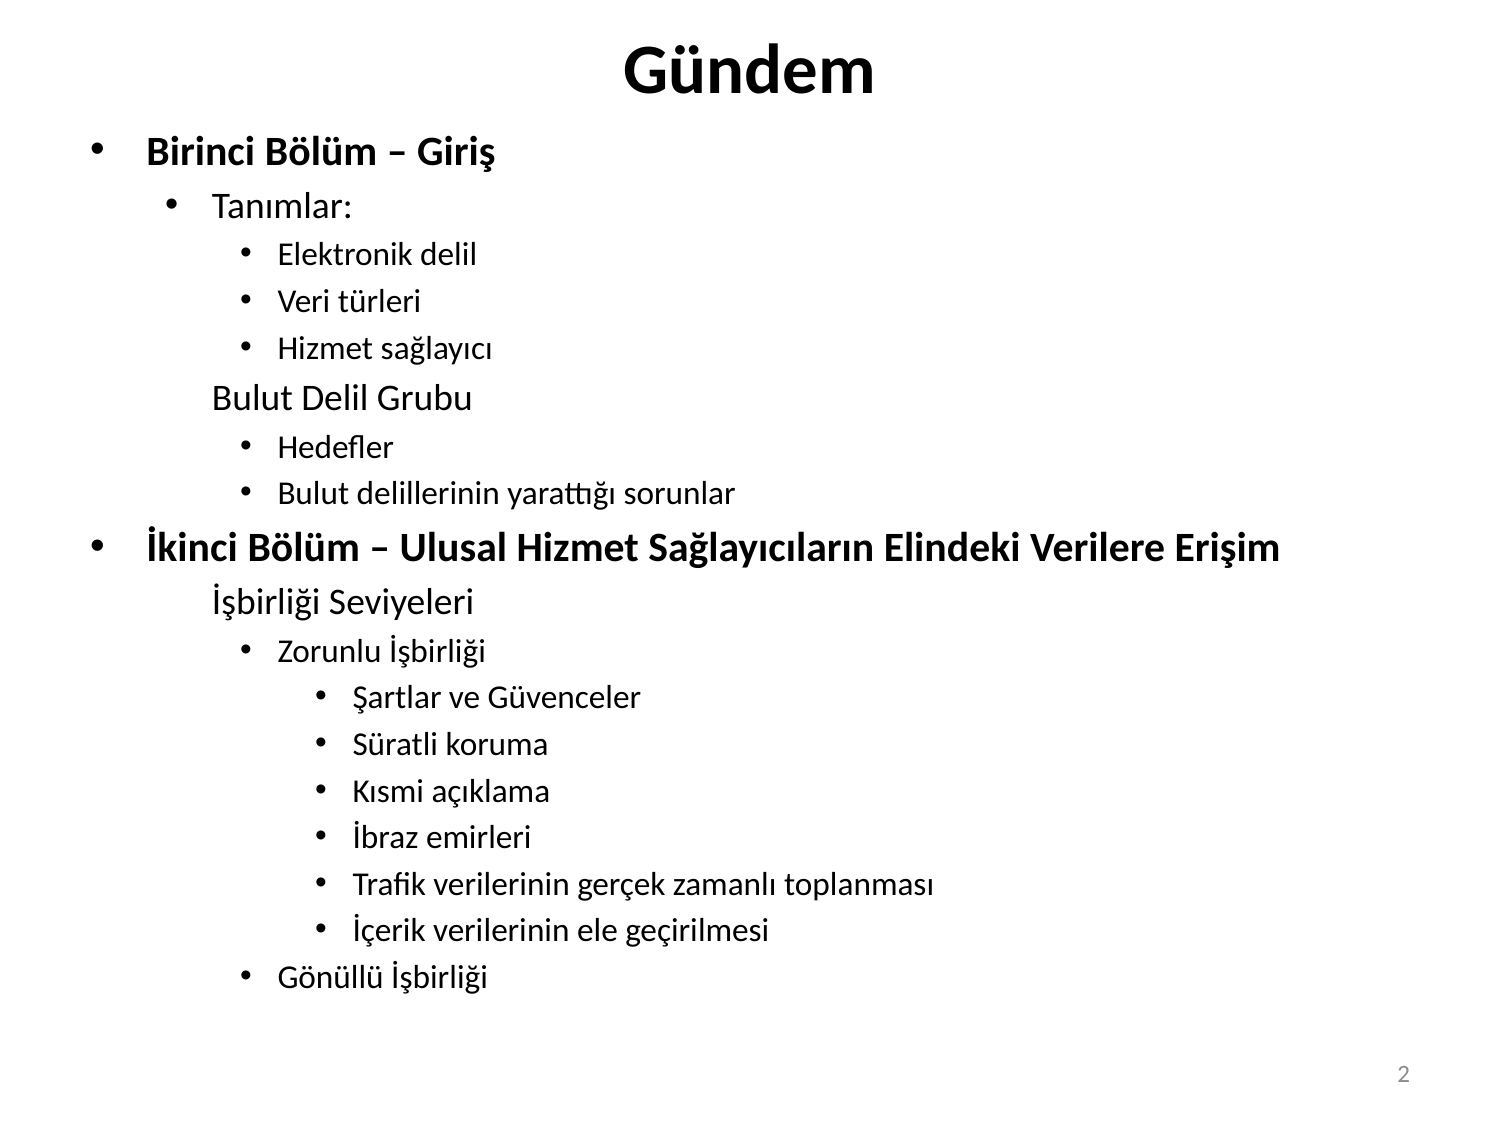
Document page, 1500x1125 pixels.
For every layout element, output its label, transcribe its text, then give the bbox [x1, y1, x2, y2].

list Birinci Bölüm – Giriş Tanımlar: Elektronik delil Veri türleri Hizmet sağlayıcı Bulut Delil Grubu Hedefler Bulut delillerinin yarattığı sorunlar İkinci Bölüm – Ulusal Hizmet Sağlayıcıların Elindeki Verilere Erişim İşbirliği Seviyeleri Zorunlu İşbirliği Şartlar ve Güvenceler Süratli koruma Kısmi açıklama İbraz emirleri Trafik verilerinin gerçek zamanlı toplanması İçerik verilerinin ele geçirilmesi Gönüllü İşbirliği [75, 115, 1350, 1078]
title Gündem [75, 15, 1425, 108]
slide_number 2 [1074, 1042, 1425, 1103]
